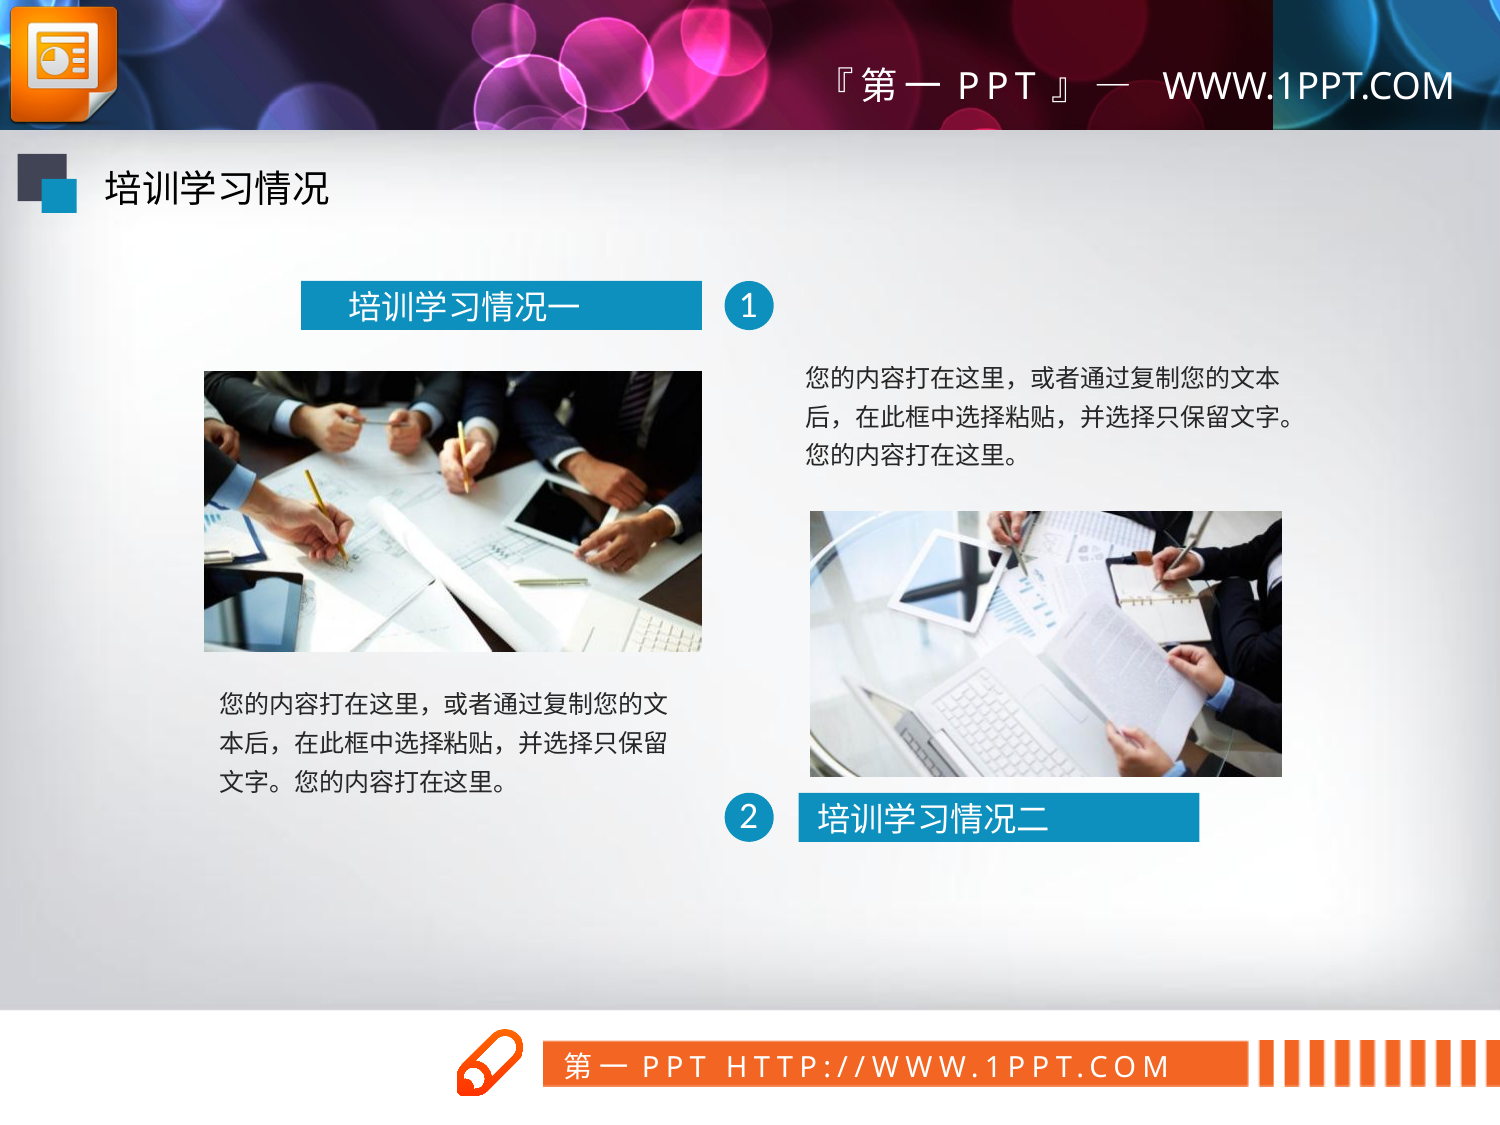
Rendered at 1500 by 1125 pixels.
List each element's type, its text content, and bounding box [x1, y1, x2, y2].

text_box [723, 783, 774, 845]
text_box 培训学习情况 [89, 157, 345, 218]
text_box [300, 278, 703, 335]
picture [543, 1040, 1500, 1087]
picture [0, 0, 1500, 1012]
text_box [798, 790, 1200, 847]
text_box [17, 153, 77, 214]
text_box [723, 272, 774, 334]
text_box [790, 345, 1301, 777]
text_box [204, 371, 703, 806]
